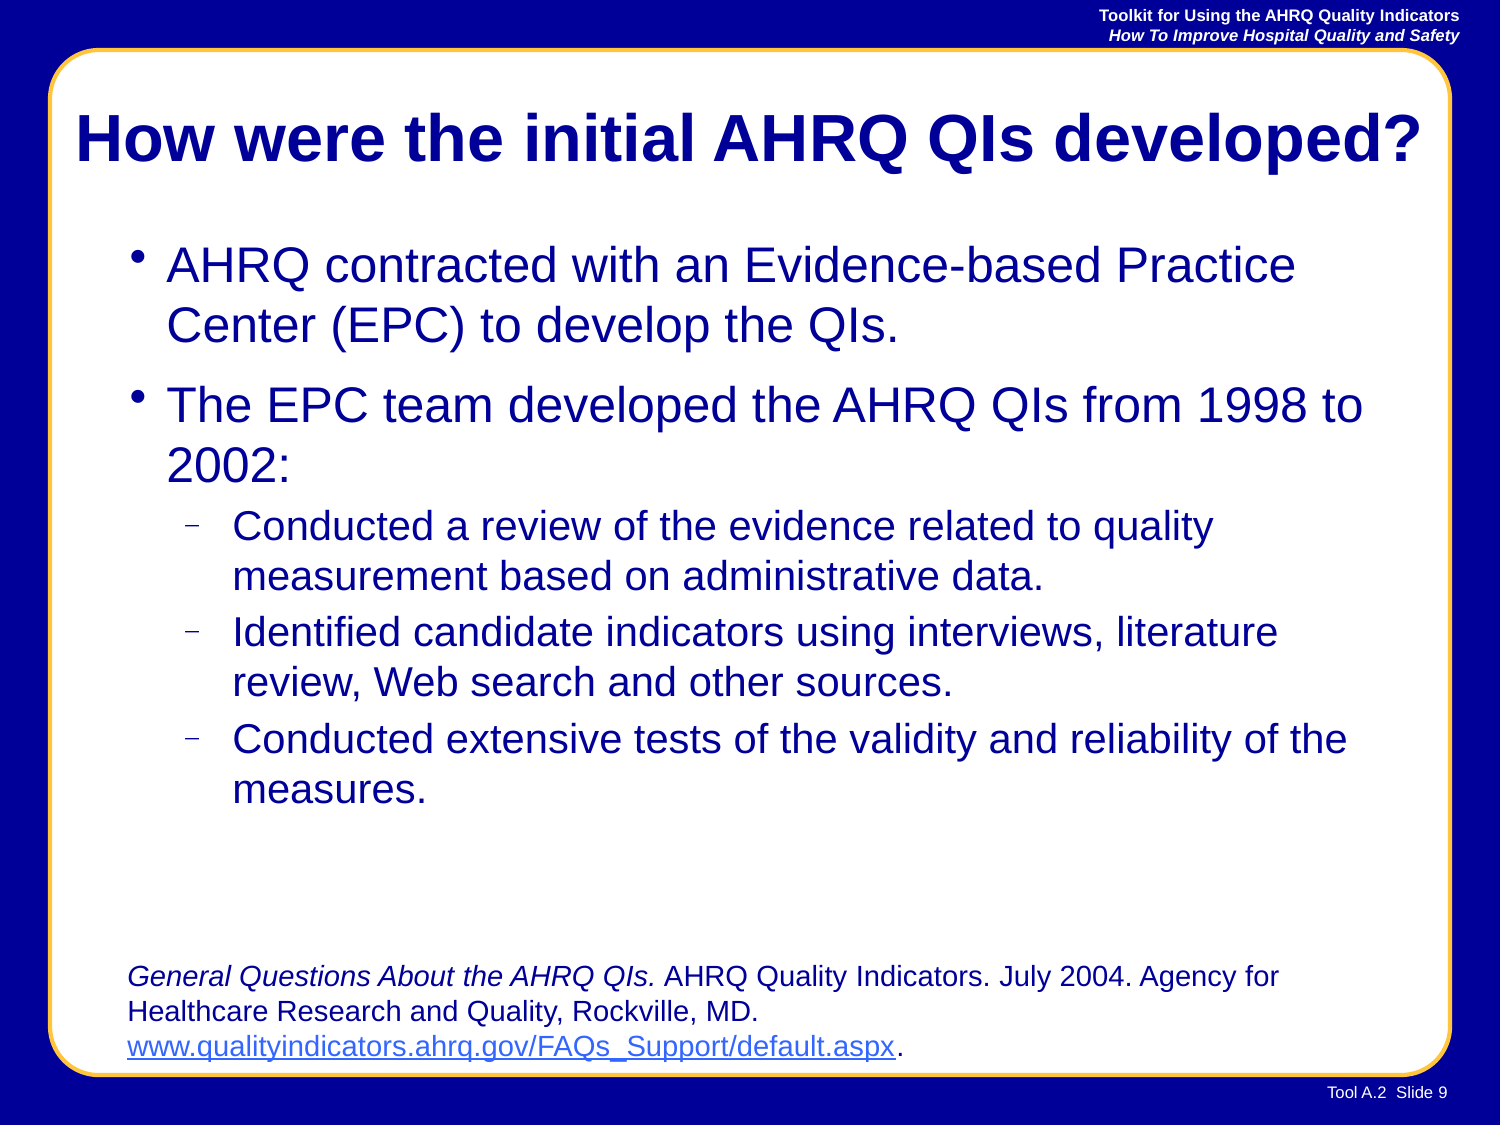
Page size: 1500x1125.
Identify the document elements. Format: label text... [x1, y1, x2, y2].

title How were the initial AHRQ QIs developed? [50, 87, 1450, 213]
text_box General Questions About the AHRQ QIs. AHRQ Quality Indicators. July 2004. Agency for Healthcare Research and Quality, Rockville, MD. www.qualityindicators.ahrq.gov/FAQs_Support/default.aspx. [112, 950, 1438, 1093]
list AHRQ contracted with an Evidence-based Practice Center (EPC) to develop the QIs. The EPC team developed the AHRQ QIs from 1998 to 2002: Conducted a review of the evidence related to quality measurement based on administrative data. Identified candidate indicators using interviews, literature review, Web search and other sources. Conducted extensive tests of the validity and reliability of the measures. [112, 224, 1388, 938]
